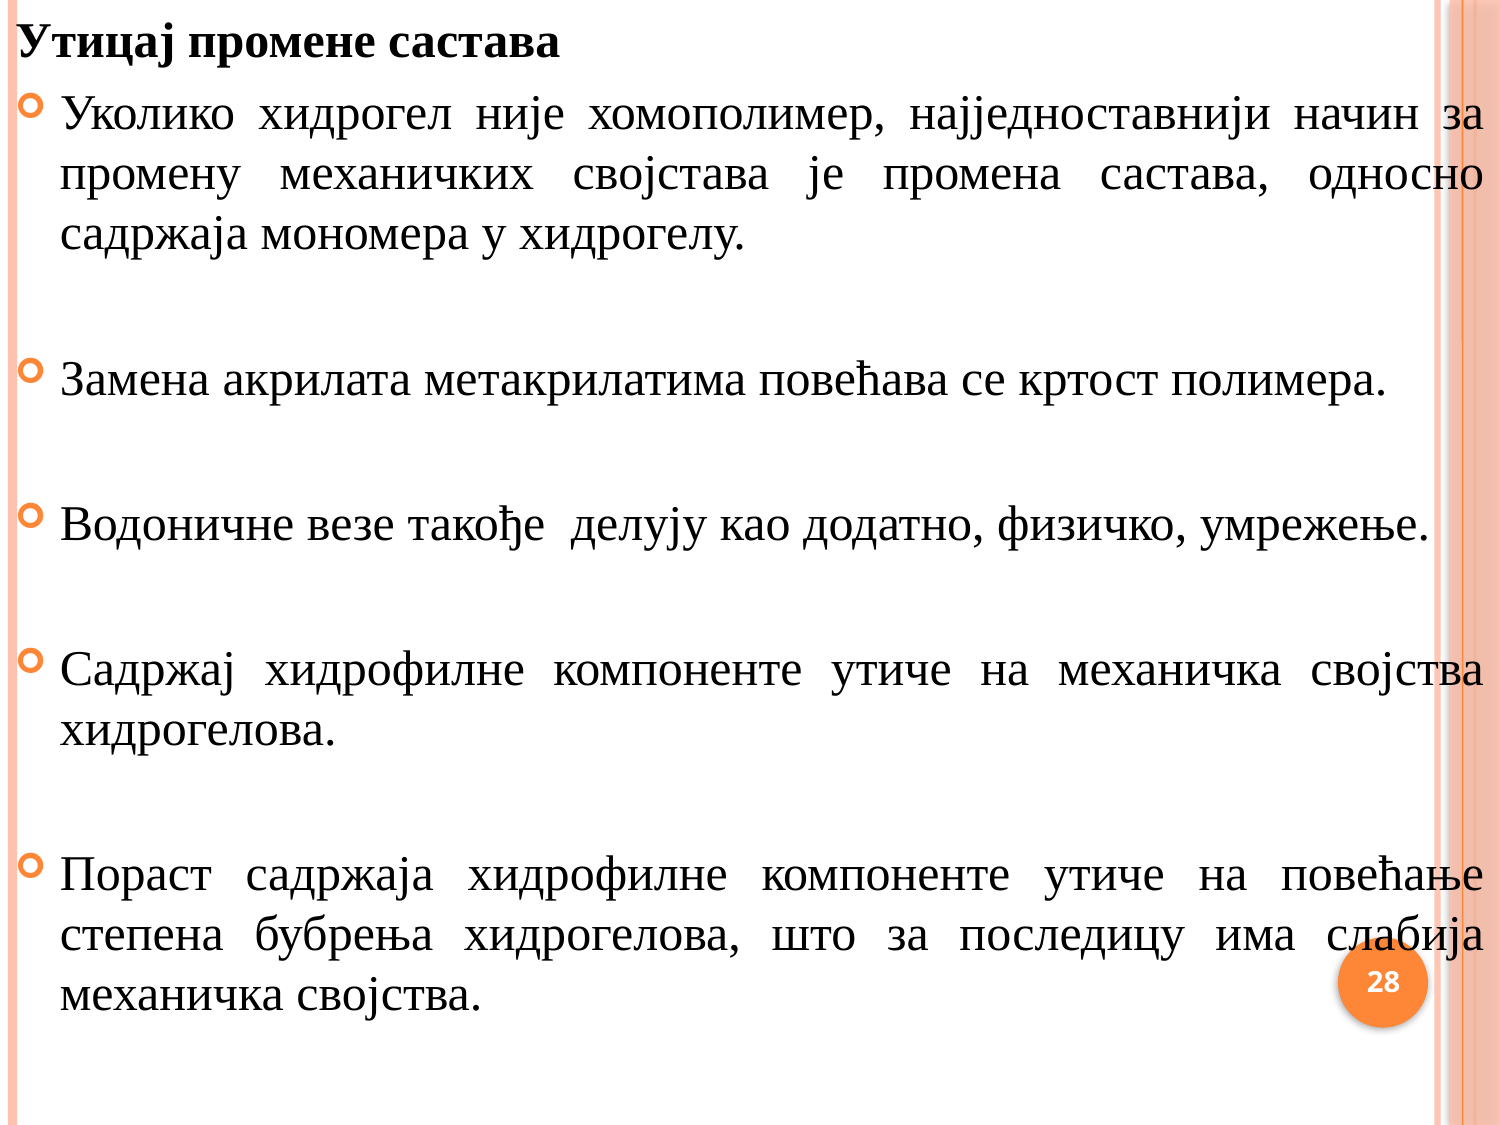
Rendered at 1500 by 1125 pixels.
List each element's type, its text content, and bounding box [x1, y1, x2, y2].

list Утицај промене састава Уколико хидрогел није хомополимер, најједноставнији начин за промену механичких својстава је промена састава, односно садржаја мономера у хидрогелу. Замена акрилата метакрилатима повећава се кртост полимера. Водоничне везе такође делују као додатно, физичко, умрежење. Садржај хидрофилне компоненте утиче на механичка својства хидрогелова. Пораст садржаја хидрофилне компоненте утиче на повећање степена бубрења хидрогелова, што за последицу има слабија механичка својства. [0, 0, 1500, 1125]
slide_number 28 [1333, 940, 1434, 1026]
